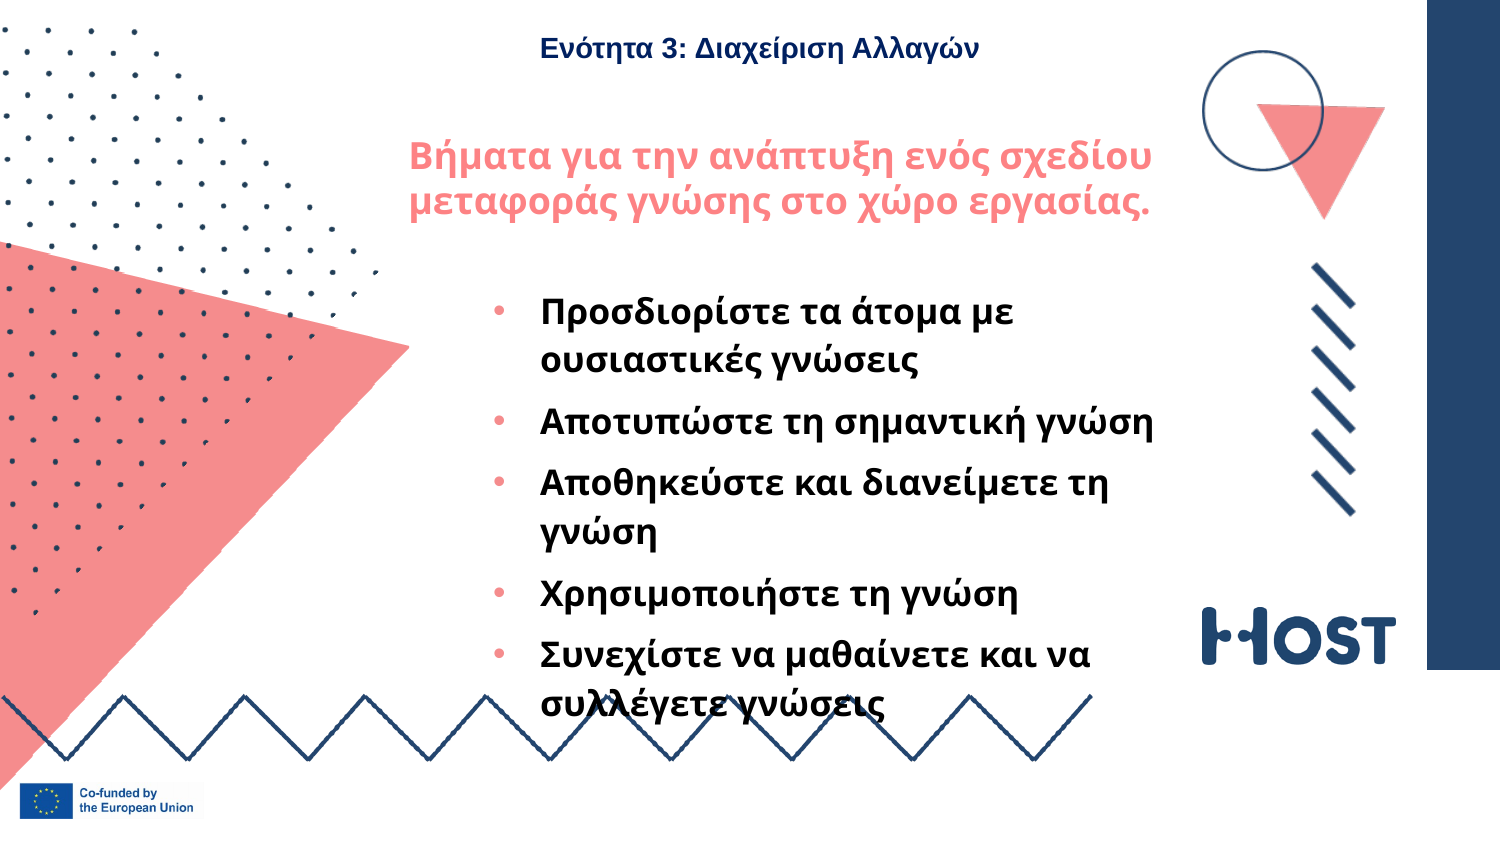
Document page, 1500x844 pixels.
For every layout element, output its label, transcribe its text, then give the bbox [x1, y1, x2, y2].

picture [1229, 607, 1396, 665]
picture [1202, 50, 1385, 220]
picture [0, 23, 1093, 844]
text_box Προσδιορίστε τα άτομα με ουσιαστικές γνώσεις Αποτυπώστε τη σημαντική γνώση Αποθηκεύστε και διανείμετε τη γνώση Χρησιμοποιήστε τη γνώση Συνεχίστε να μαθαίνετε και να συλλέγετε γνώσεις [478, 274, 1229, 731]
picture [1427, 0, 1500, 670]
text_box Ενότητα 3: Διαχείριση Αλλαγών [525, 10, 996, 73]
picture [1310, 261, 1357, 519]
text_box Βήματα για την ανάπτυξη ενός σχεδίου μεταφοράς γνώσης στο χώρο εργασίας. [393, 117, 1197, 231]
